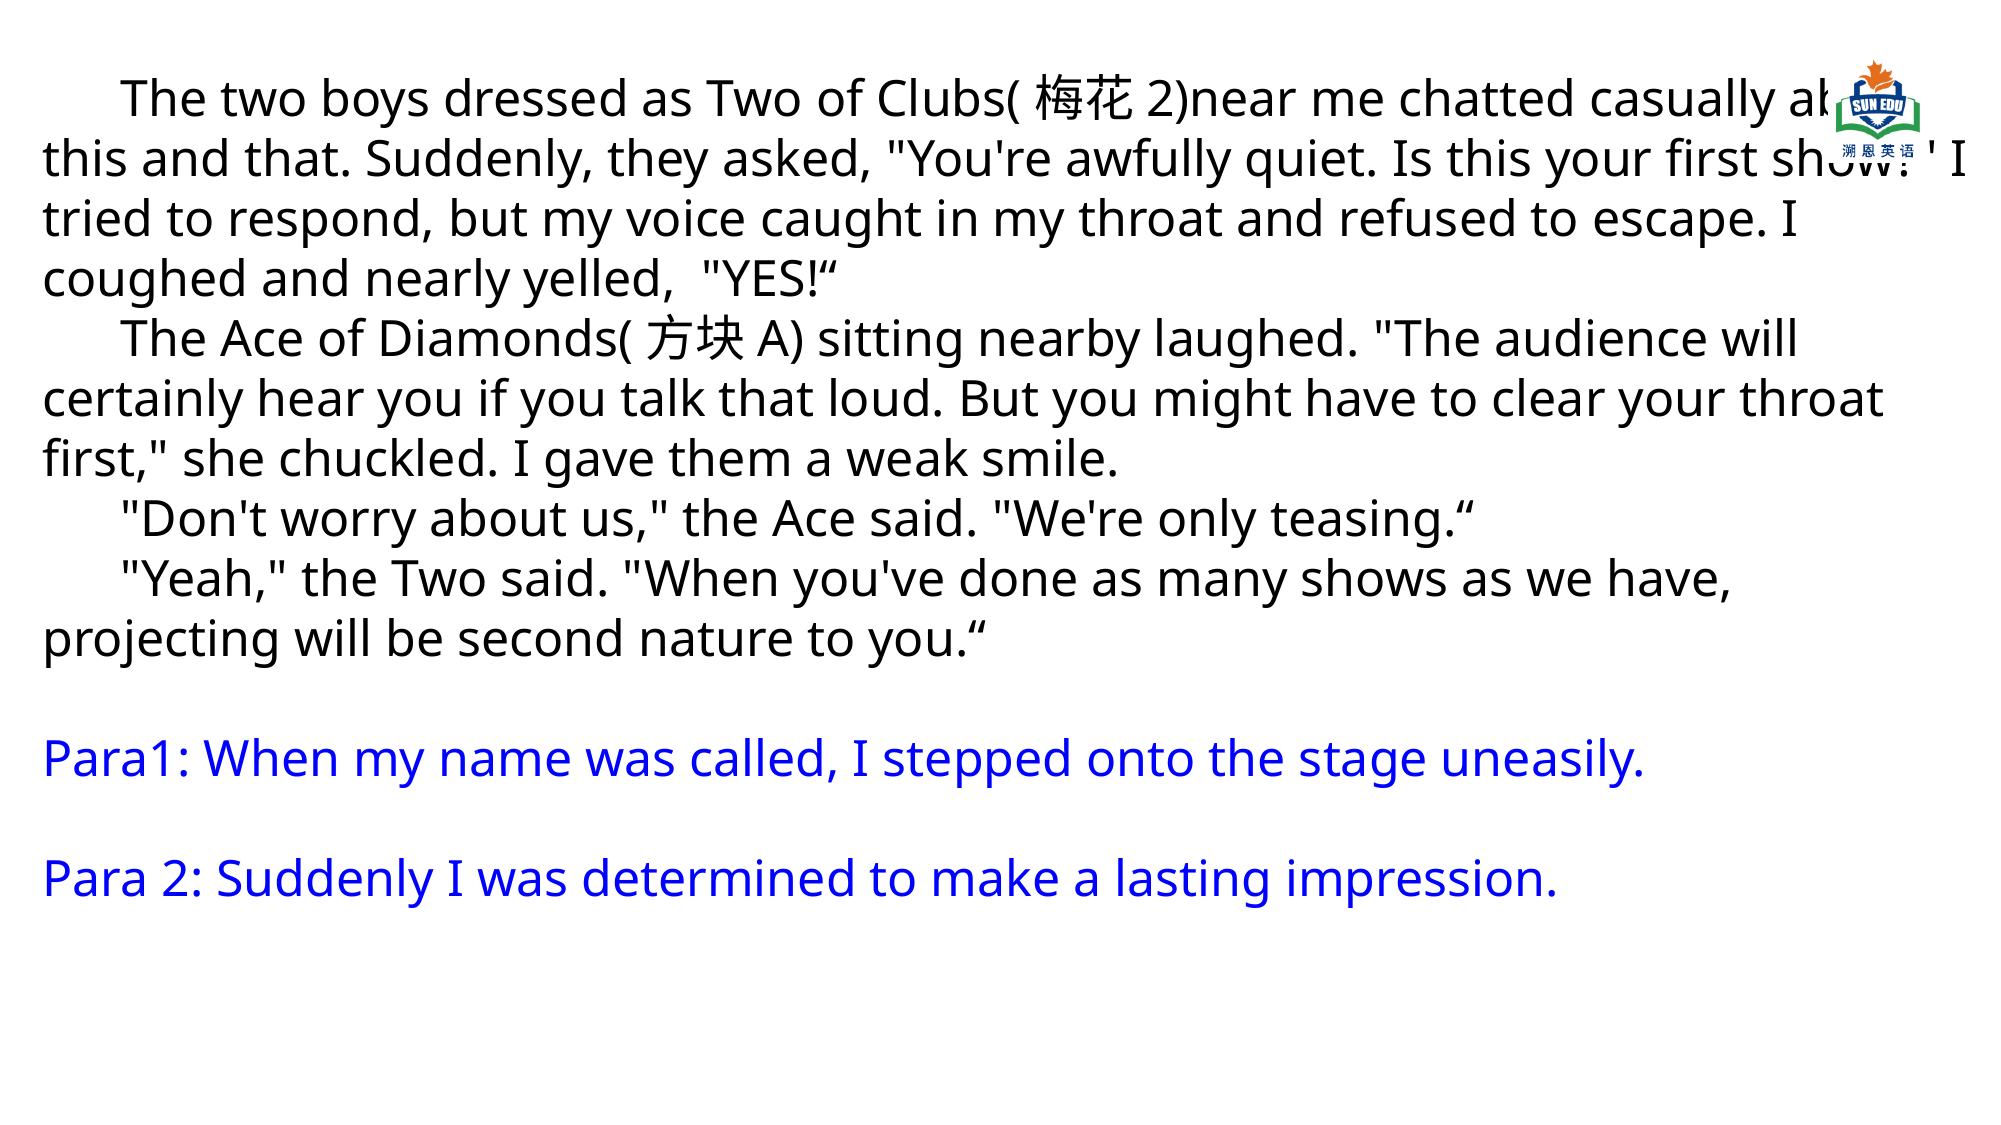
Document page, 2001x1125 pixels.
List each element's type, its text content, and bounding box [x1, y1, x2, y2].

text_box The two boys dressed as Two of Clubs(梅花2)near me chatted casually about this and that. Suddenly, they asked, "You're awfully quiet. Is this your first show?" I tried to respond, but my voice caught in my throat and refused to escape. I coughed and nearly yelled, "YES!“ The Ace of Diamonds(方块A) sitting nearby laughed. "The audience will certainly hear you if you talk that loud. But you might have to clear your throat first," she chuckled. I gave them a weak smile. "Don't worry about us," the Ace said. "We're only teasing.“ "Yeah," the Two said. "When you've done as many shows as we have, projecting will be second nature to you.“ Para1: When my name was called, I stepped onto the stage uneasily. Para 2: Suddenly I was determined to make a lasting impression. [27, 58, 1988, 974]
picture [1828, 57, 1929, 163]
